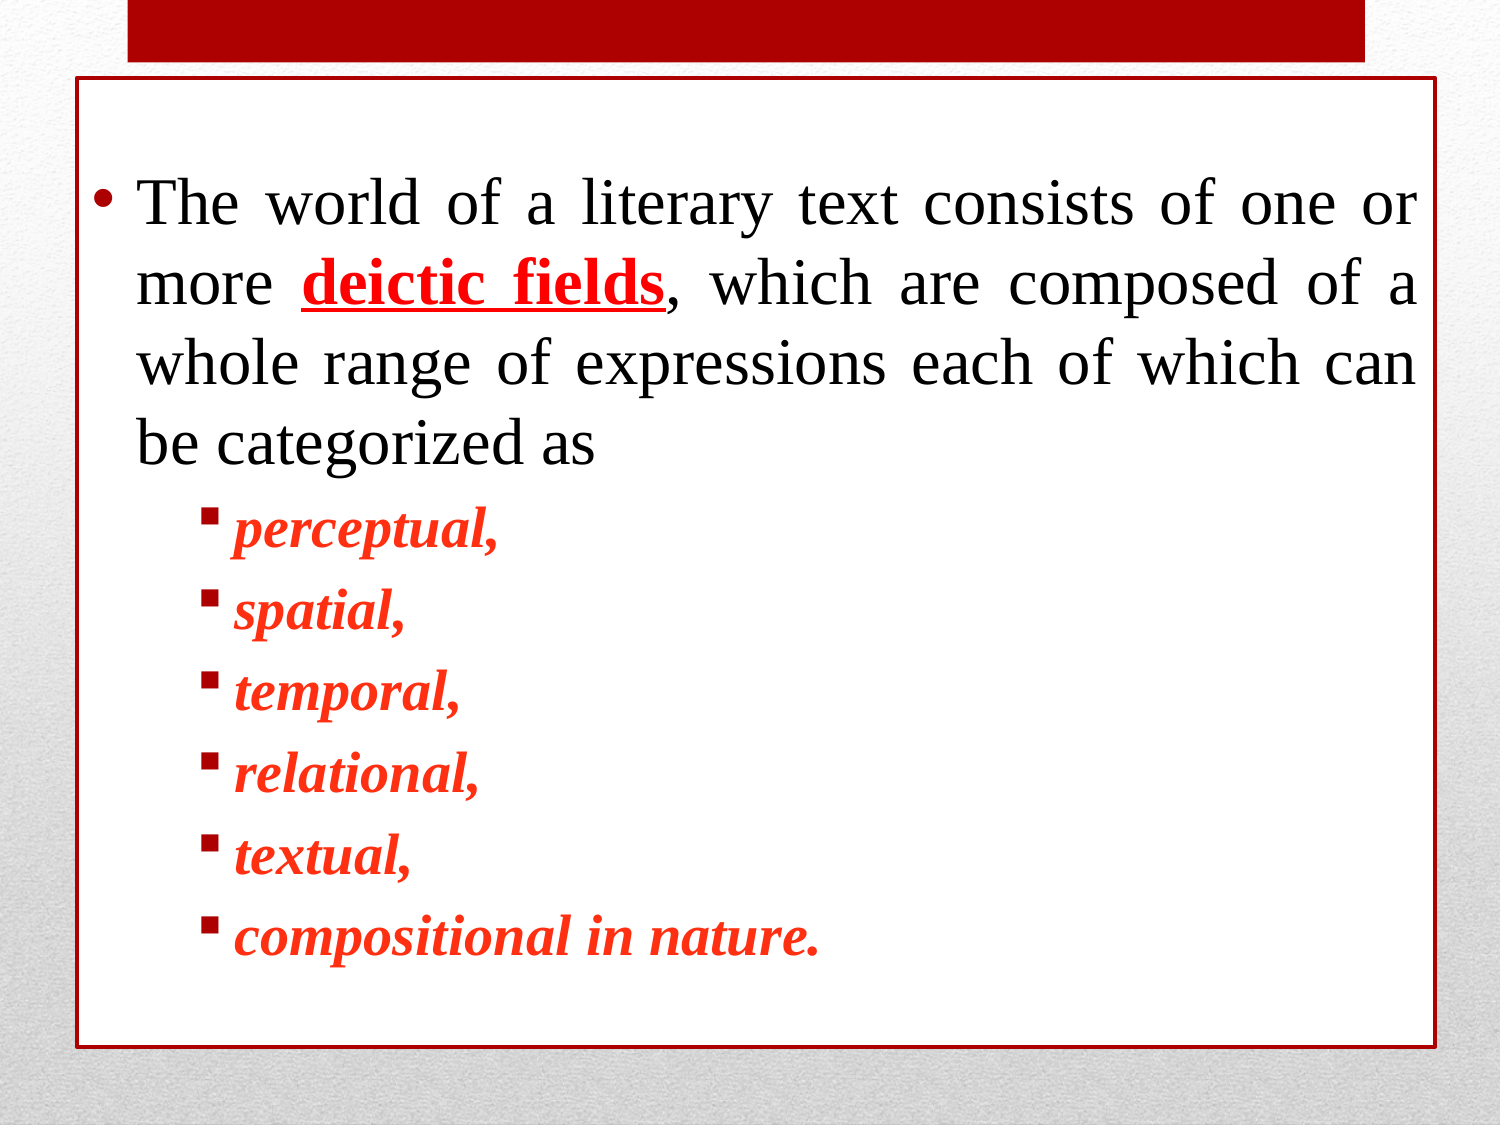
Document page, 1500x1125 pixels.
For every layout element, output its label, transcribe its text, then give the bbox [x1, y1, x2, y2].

list The world of a literary text consists of one or more deictic fields, which are composed of a whole range of expressions each of which can be categorized as perceptual, spatial, temporal, relational, textual, compositional in nature. [75, 76, 1437, 1049]
